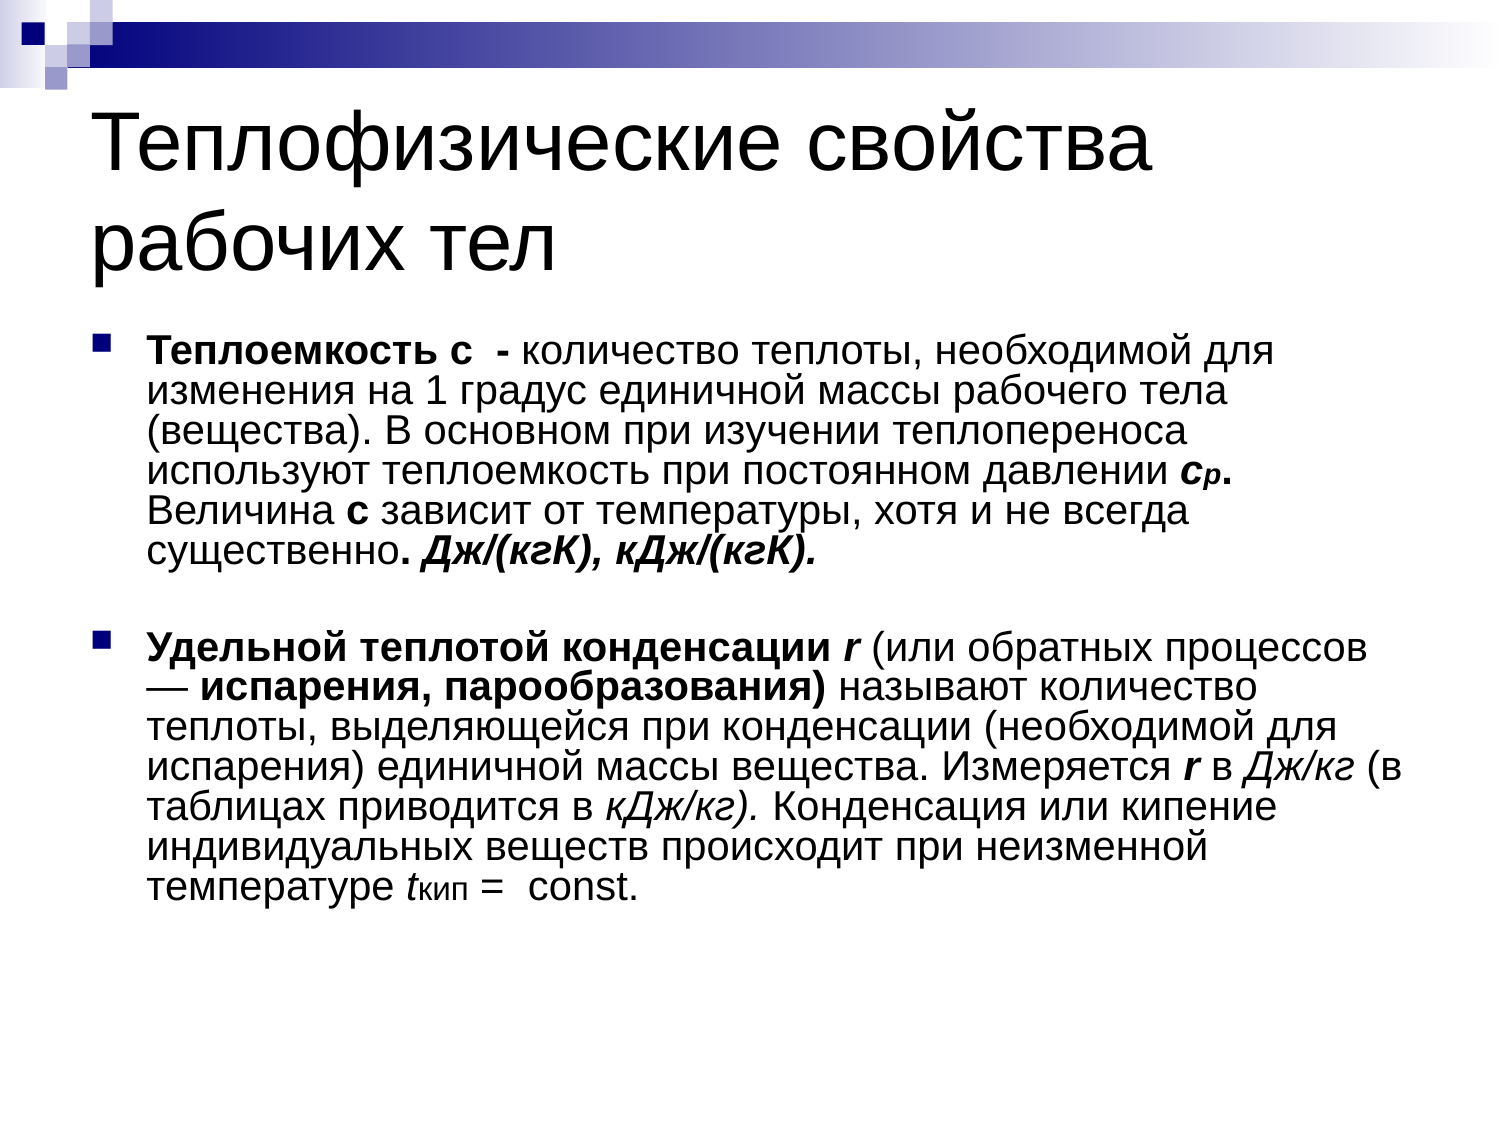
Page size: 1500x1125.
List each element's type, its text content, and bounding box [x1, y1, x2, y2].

list Теплоемкость с - количество теплоты, необходимой для изменения на 1 градус единичной массы рабочего тела (вещества). В основном при изучении теплопереноса используют теплоемкость при постоянном давлении ср. Величина с зависит от температуры, хотя и не всегда существенно. Дж/(кгК), кДж/(кгК). Удельной теплотой конденсации r (или обратных процессов — испарения, парообразования) называют количество теплоты, выделяющейся при конденсации (необходимой для испарения) единичной массы вещества. Измеряется r в Дж/кг (в таблицах приводится в кДж/кг). Конденсация или кипение индивидуальных веществ происходит при неизменной температуре tкип = const. [75, 324, 1425, 1125]
title Теплофизические свойства рабочих тел [75, 75, 1425, 300]
